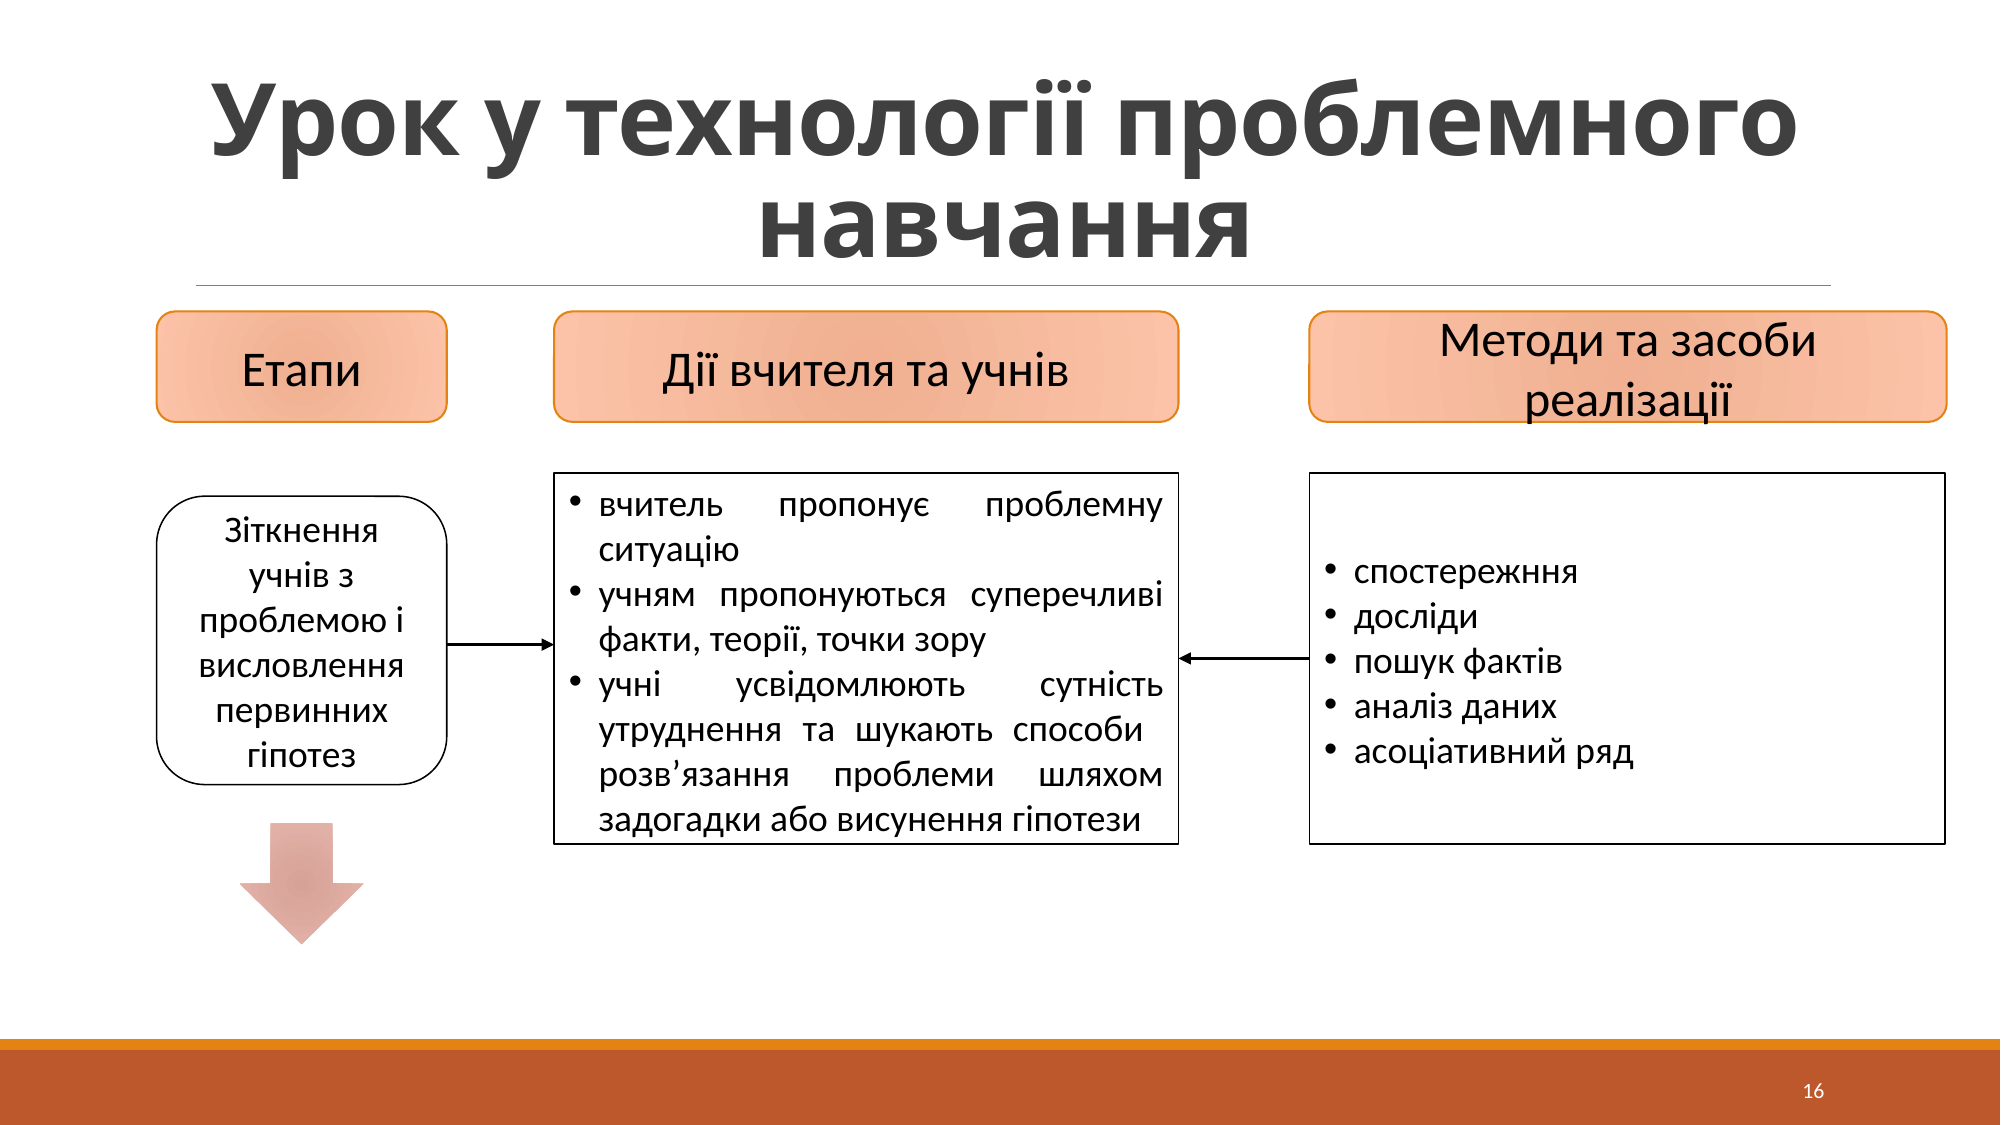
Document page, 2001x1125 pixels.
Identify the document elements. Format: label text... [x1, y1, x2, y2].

text_box Дії вчителя та учнів [552, 310, 1180, 423]
text_box вчитель пропонує проблемну ситуацію учням пропонуються суперечливі факти, теорії, точки зору учні усвідомлюють сутність утруднення та шукають способи розв’язання проблеми шляхом задогадки або висунення гіпотези [554, 473, 1179, 844]
title Урок у технології проблемного навчання [180, 47, 1830, 285]
text_box Методи та засоби реалізації [1308, 310, 1948, 423]
text_box Етапи [155, 310, 448, 423]
text_box Зіткнення учнів з проблемою і висловлення первинних гіпотез [156, 496, 447, 785]
slide_number 16 [1624, 1059, 1840, 1120]
text_box [238, 822, 365, 945]
text_box спостережння досліди пошук фактів аналіз даних асоціативний ряд [1309, 473, 1946, 844]
